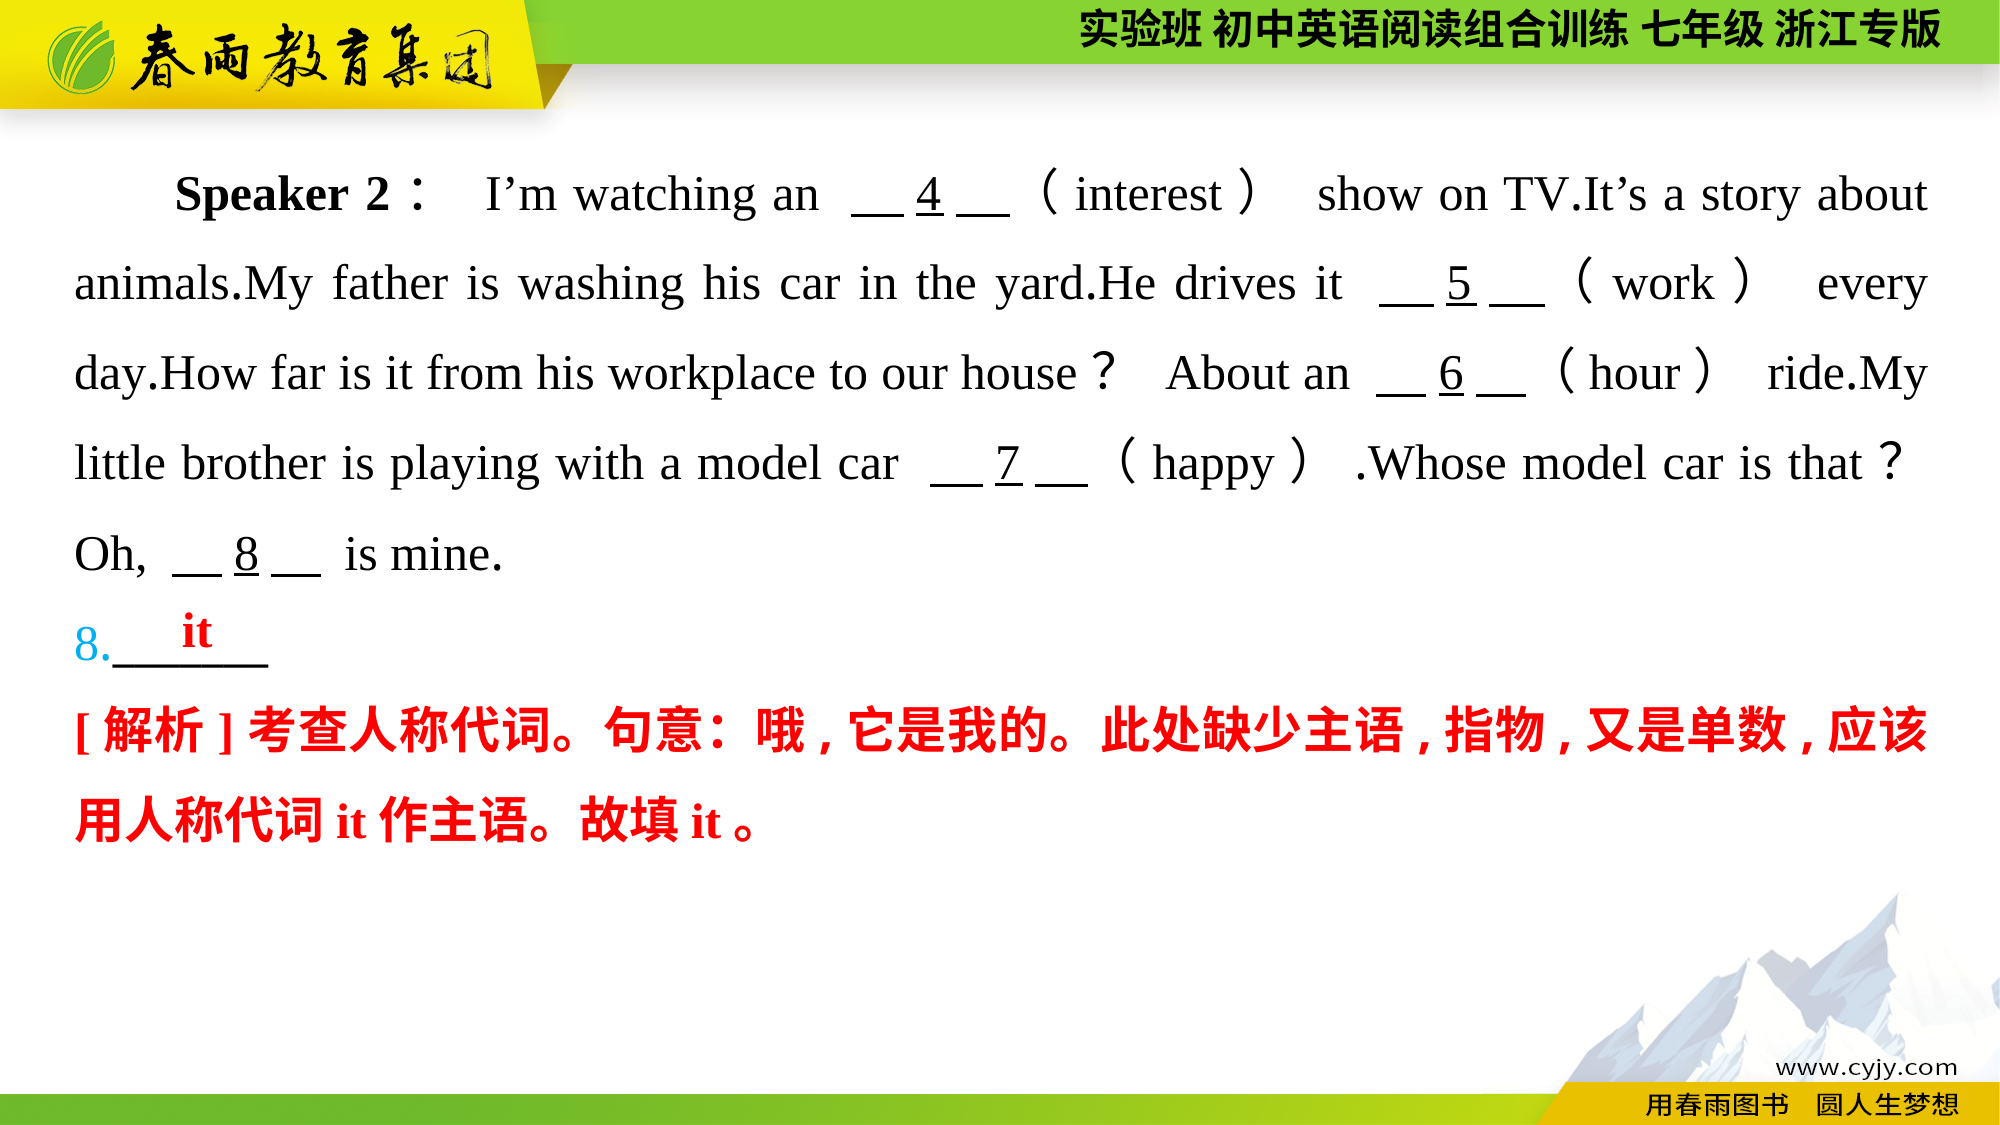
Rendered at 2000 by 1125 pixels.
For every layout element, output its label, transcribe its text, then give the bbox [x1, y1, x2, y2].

list Speaker 2： I’m watching an 4 （interest） show on TV.It’s a story about animals.My father is washing his car in the yard.He drives it 5 （work） every day.How far is it from his workplace to our house？ About an 6 （hour） ride.My little brother is playing with a model car 7 （happy）.Whose model car is that？ Oh, 8 is mine. 8._______ [59, 122, 1944, 660]
text_box it [167, 589, 229, 660]
text_box [解析]考查人称代词。句意：哦,它是我的。此处缺少主语,指物,又是单数,应该用人称代词it作主语。故填it。 [59, 660, 1944, 856]
picture [0, 0, 2000, 1125]
